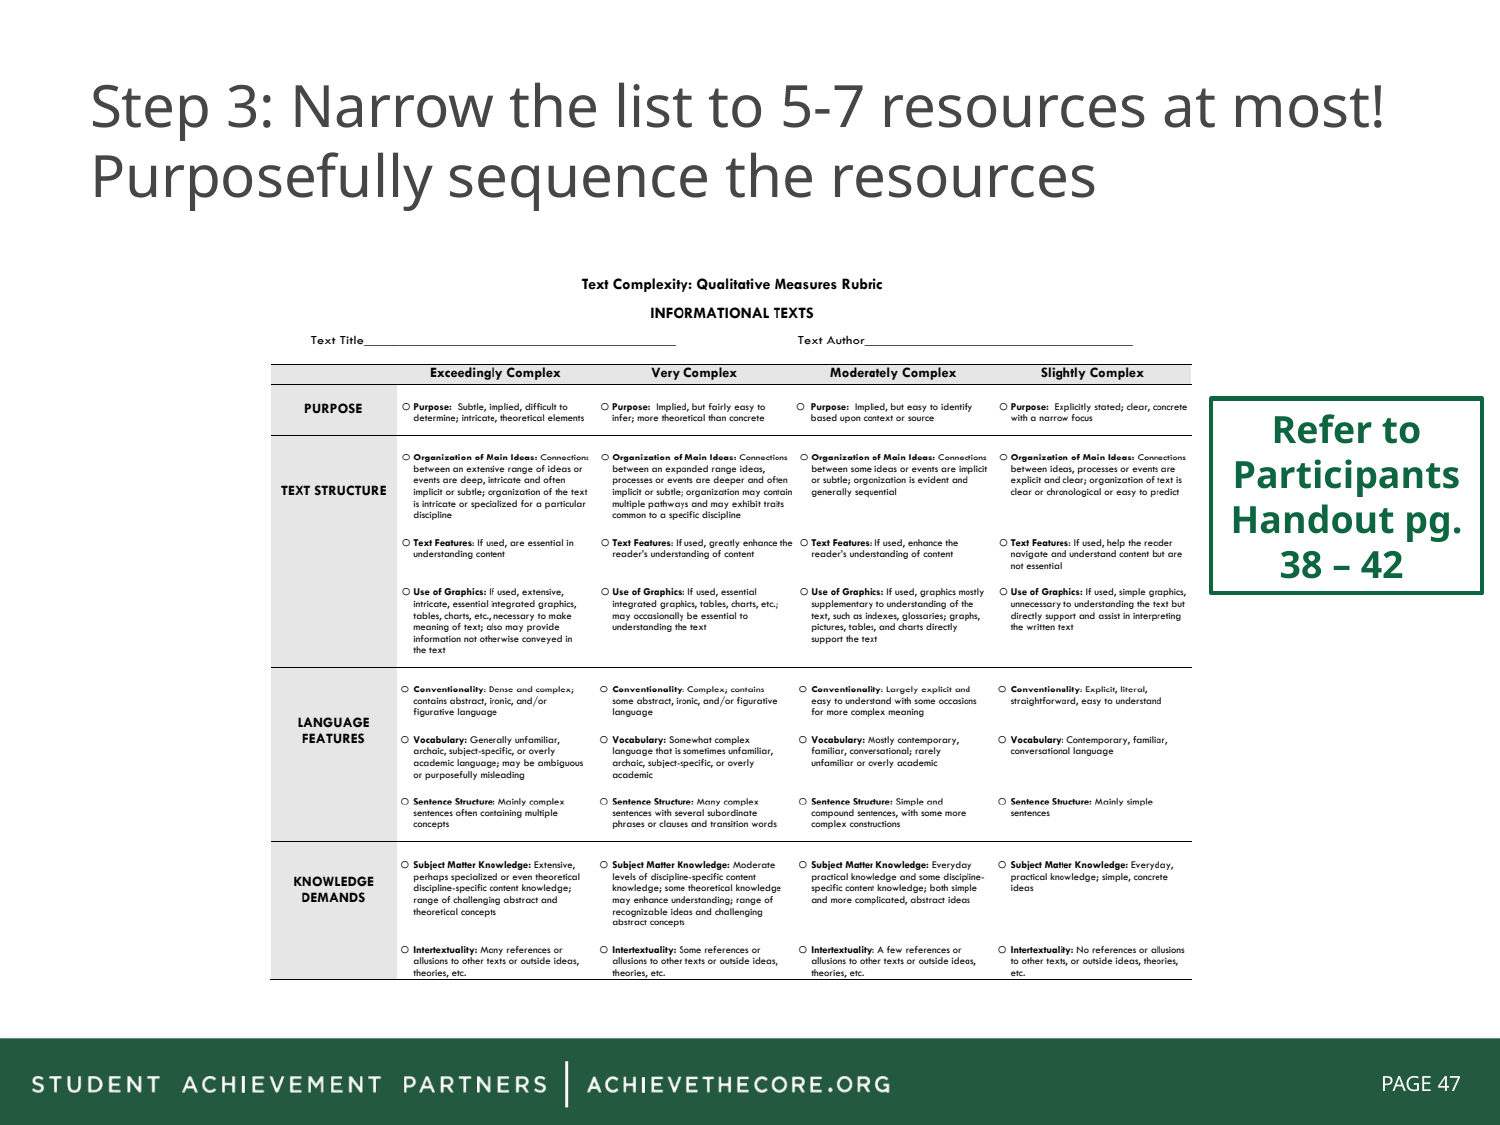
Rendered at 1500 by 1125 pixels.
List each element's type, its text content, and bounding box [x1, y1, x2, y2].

text_box Refer to Participants Handout pg. 38 – 42 [1256, 398, 1483, 594]
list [207, 227, 1251, 1034]
title Step 3: Narrow the list to 5-7 resources at most! Purposefully sequence the resources [75, 45, 1425, 233]
